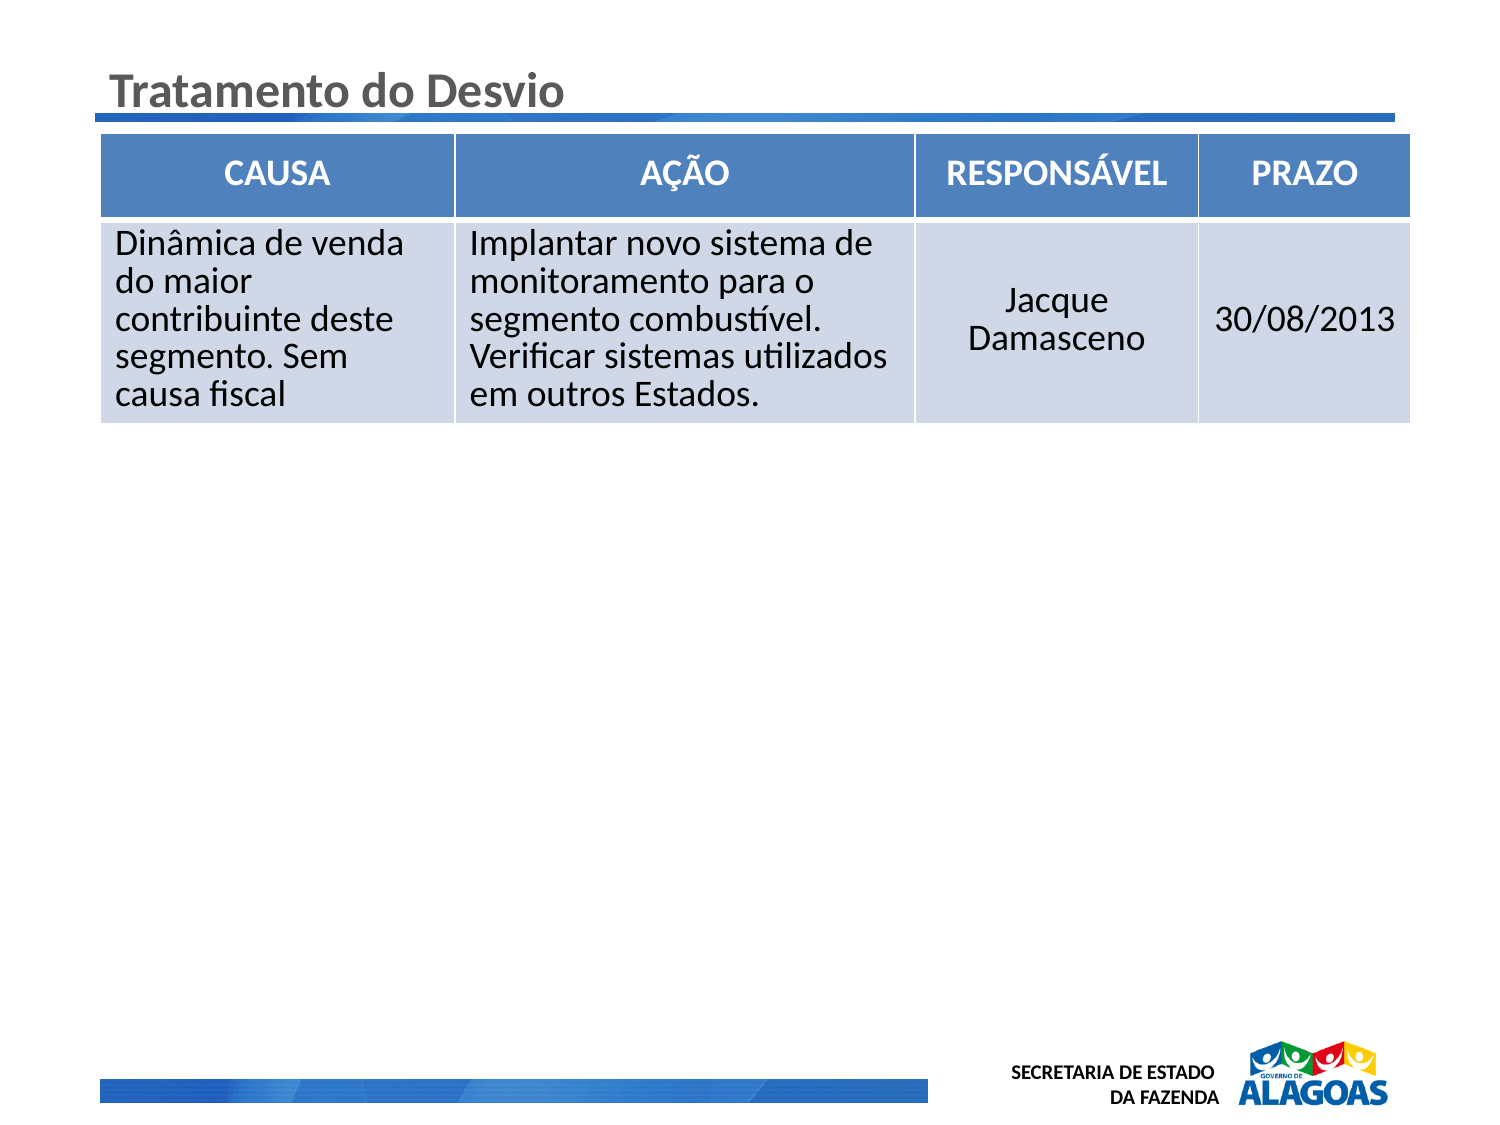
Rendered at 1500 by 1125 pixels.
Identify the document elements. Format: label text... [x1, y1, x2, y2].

title Tratamento do Desvio [94, 50, 1445, 138]
table_cell Jacque Damasceno [916, 223, 1198, 423]
picture [1237, 1037, 1389, 1108]
table_cell Implantar novo sistema de monitoramento para o segmento combustível. Verificar sistemas utilizados em outros Estados. [456, 223, 914, 423]
table_header CAUSA [101, 134, 454, 217]
picture [100, 1079, 928, 1103]
table_header PRAZO [1199, 134, 1410, 217]
table_header RESPONSÁVEL [916, 134, 1198, 217]
table_cell 30/08/2013 [1199, 223, 1410, 423]
table_cell Dinâmica de venda do maior contribuinte deste segmento. Sem causa fiscal [101, 223, 454, 423]
table_header AÇÃO [456, 134, 914, 217]
